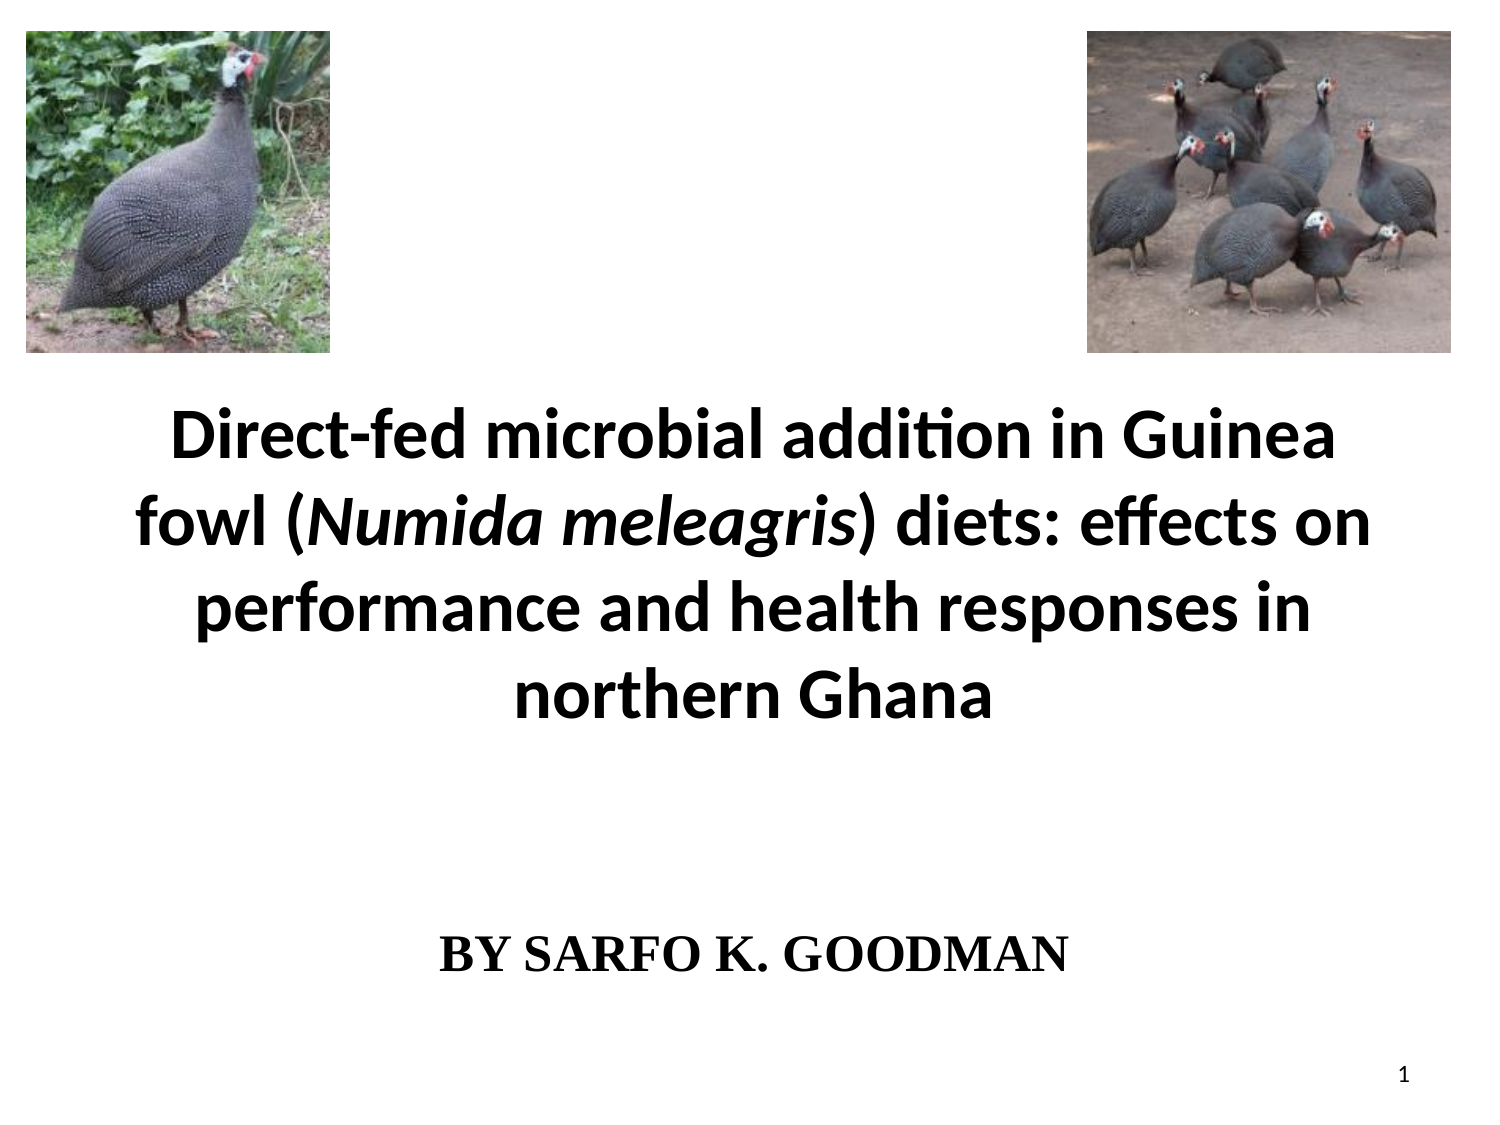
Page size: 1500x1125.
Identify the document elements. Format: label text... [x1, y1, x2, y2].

slide_number 1 [1074, 1042, 1425, 1103]
list Direct-fed microbial addition in Guinea fowl (Numida meleagris) diets: effects on performance and health responses in northern Ghana BY SARFO K. GOODMAN [75, 276, 1425, 1059]
picture [1087, 31, 1452, 353]
picture [26, 31, 330, 353]
